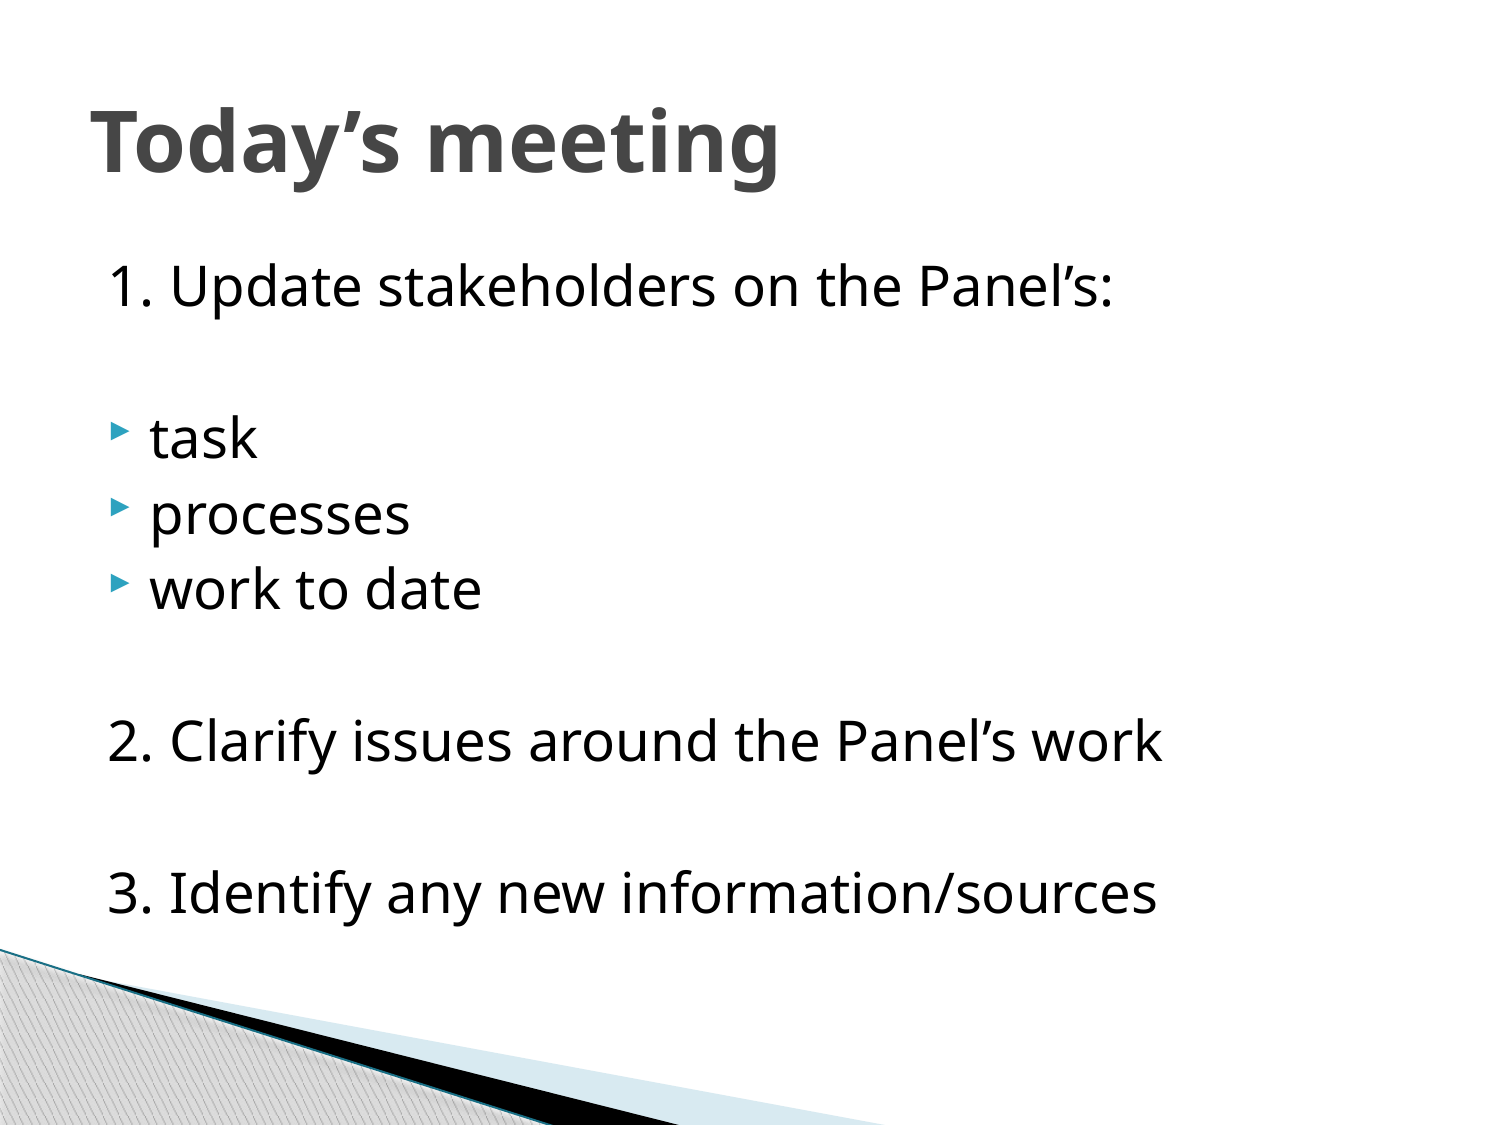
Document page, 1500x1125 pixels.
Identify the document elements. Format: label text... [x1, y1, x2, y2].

title Today’s meeting [75, 45, 1425, 233]
list 1. Update stakeholders on the Panel’s: task processes work to date 2. Clarify issues around the Panel’s work 3. Identify any new information/sources [75, 243, 1425, 986]
